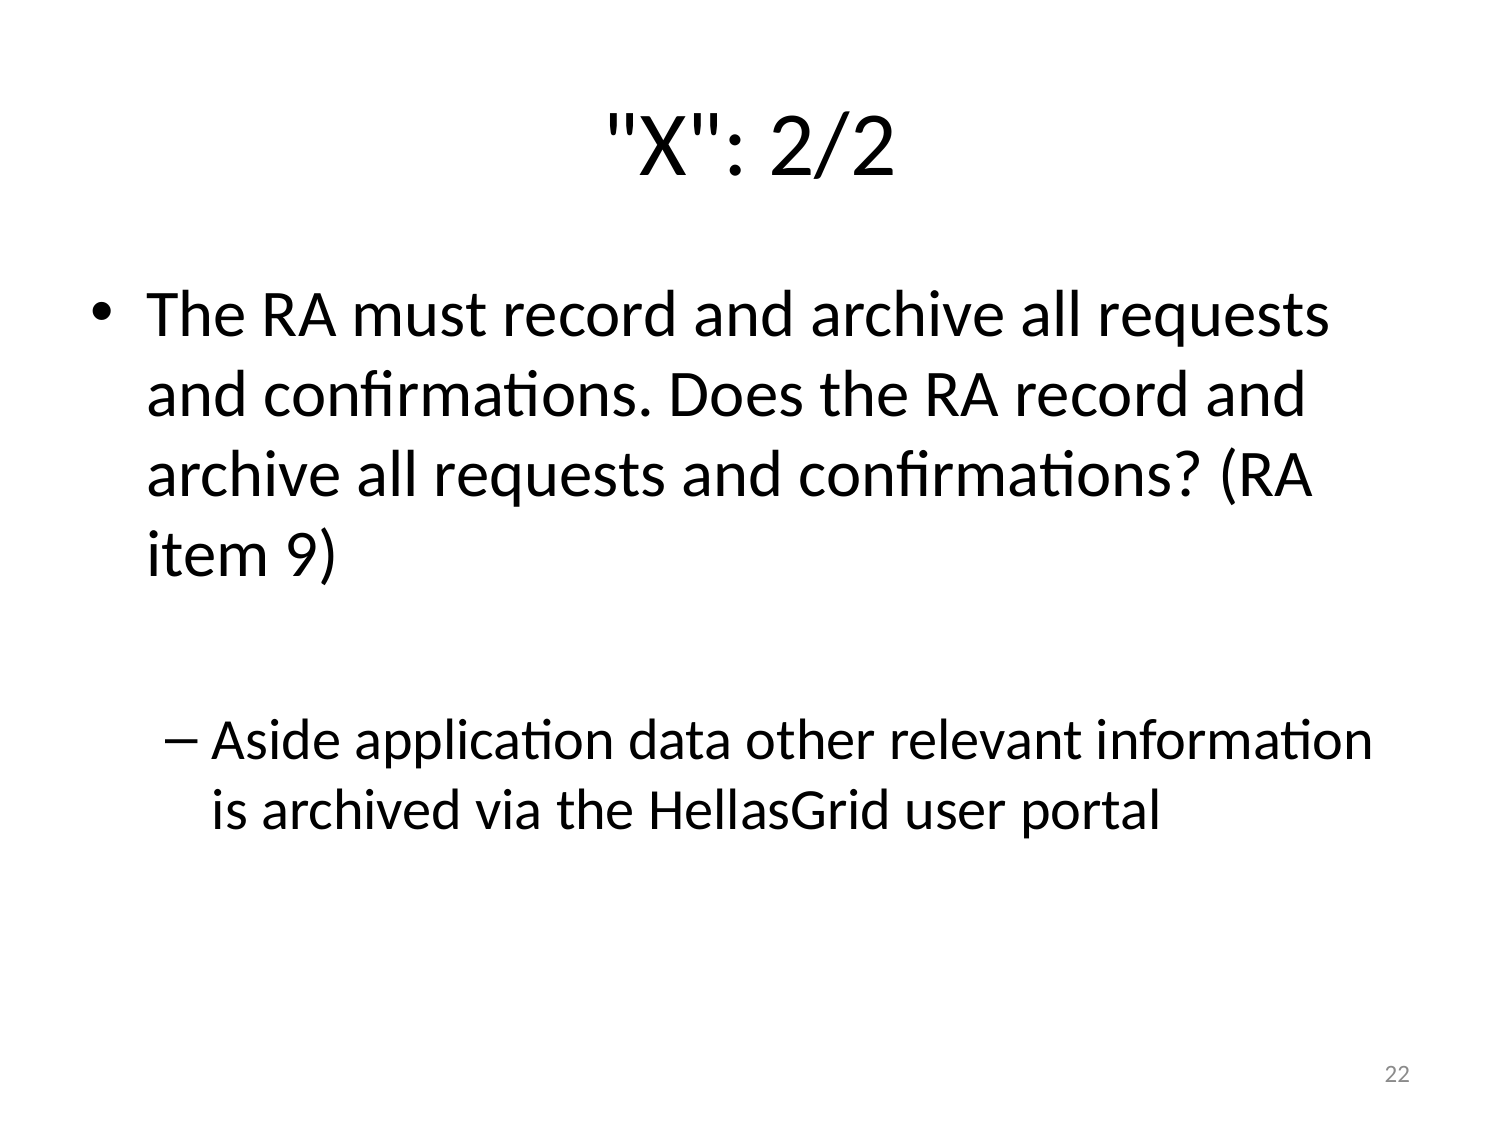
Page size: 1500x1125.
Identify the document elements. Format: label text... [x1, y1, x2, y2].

title "X": 2/2 [75, 45, 1425, 233]
list The RA must record and archive all requests and confirmations. Does the RA record and archive all requests and confirmations? (RA item 9) Aside application data other relevant information is archived via the HellasGrid user portal [75, 262, 1425, 1005]
slide_number 22 [1074, 1042, 1425, 1103]
